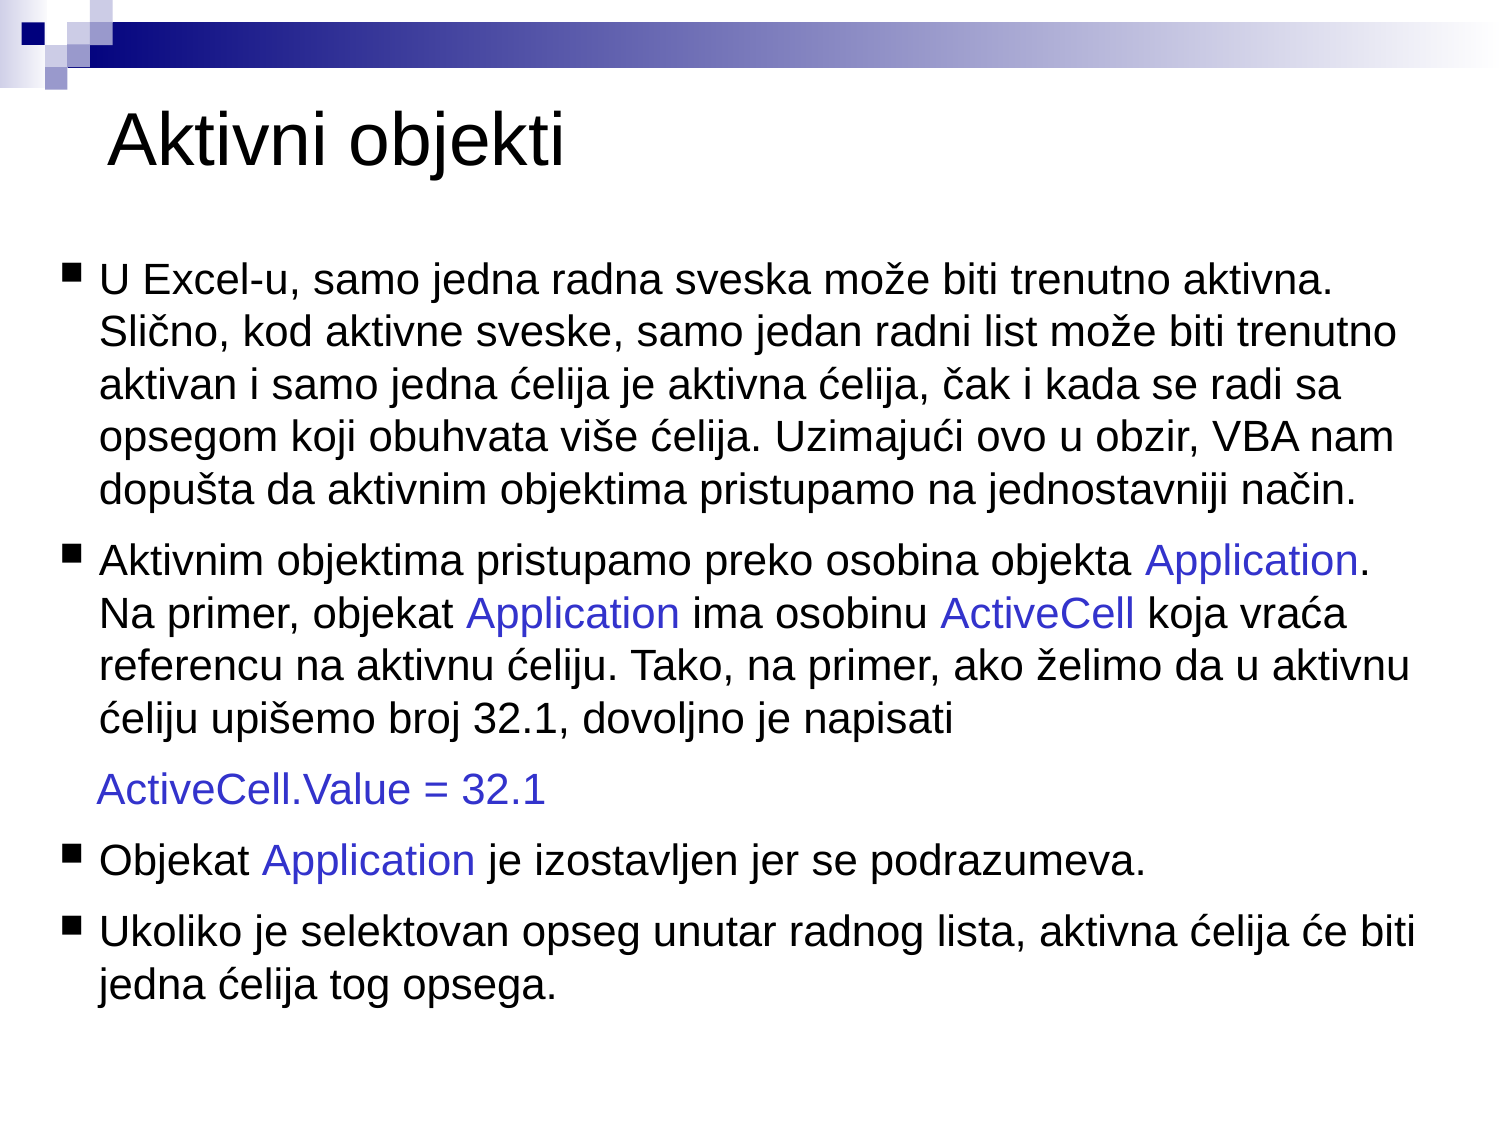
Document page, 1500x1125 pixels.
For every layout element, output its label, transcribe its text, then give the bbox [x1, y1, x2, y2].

title Aktivni objekti [92, 75, 598, 197]
text_box U Excel-u, samo jedna radna sveska može biti trenutno aktivna. Slično, kod aktivne sveske, samo jedan radni list može biti trenutno aktivan i samo jedna ćelija je aktivna ćelija, čak i kada se radi sa opsegom koji obuhvata više ćelija. Uzimajući ovo u obzir, VBA nam dopušta da aktivnim objektima pristupamo na jednostavniji način. Aktivnim objektima pristupamo preko osobina objekta Application. Na primer, objekat Application ima osobinu ActiveCell koja vraća referencu na aktivnu ćeliju. Tako, na primer, ako želimo da u aktivnu ćeliju upišemo broj 32.1, dovoljno je napisati ActiveCell.Value = 32.1 Objekat Application je izostavljen jer se podrazumeva. Ukoliko je selektovan opseg unutar radnog lista, aktivna ćelija će biti jedna ćelija tog opsega. [50, 243, 1442, 1035]
